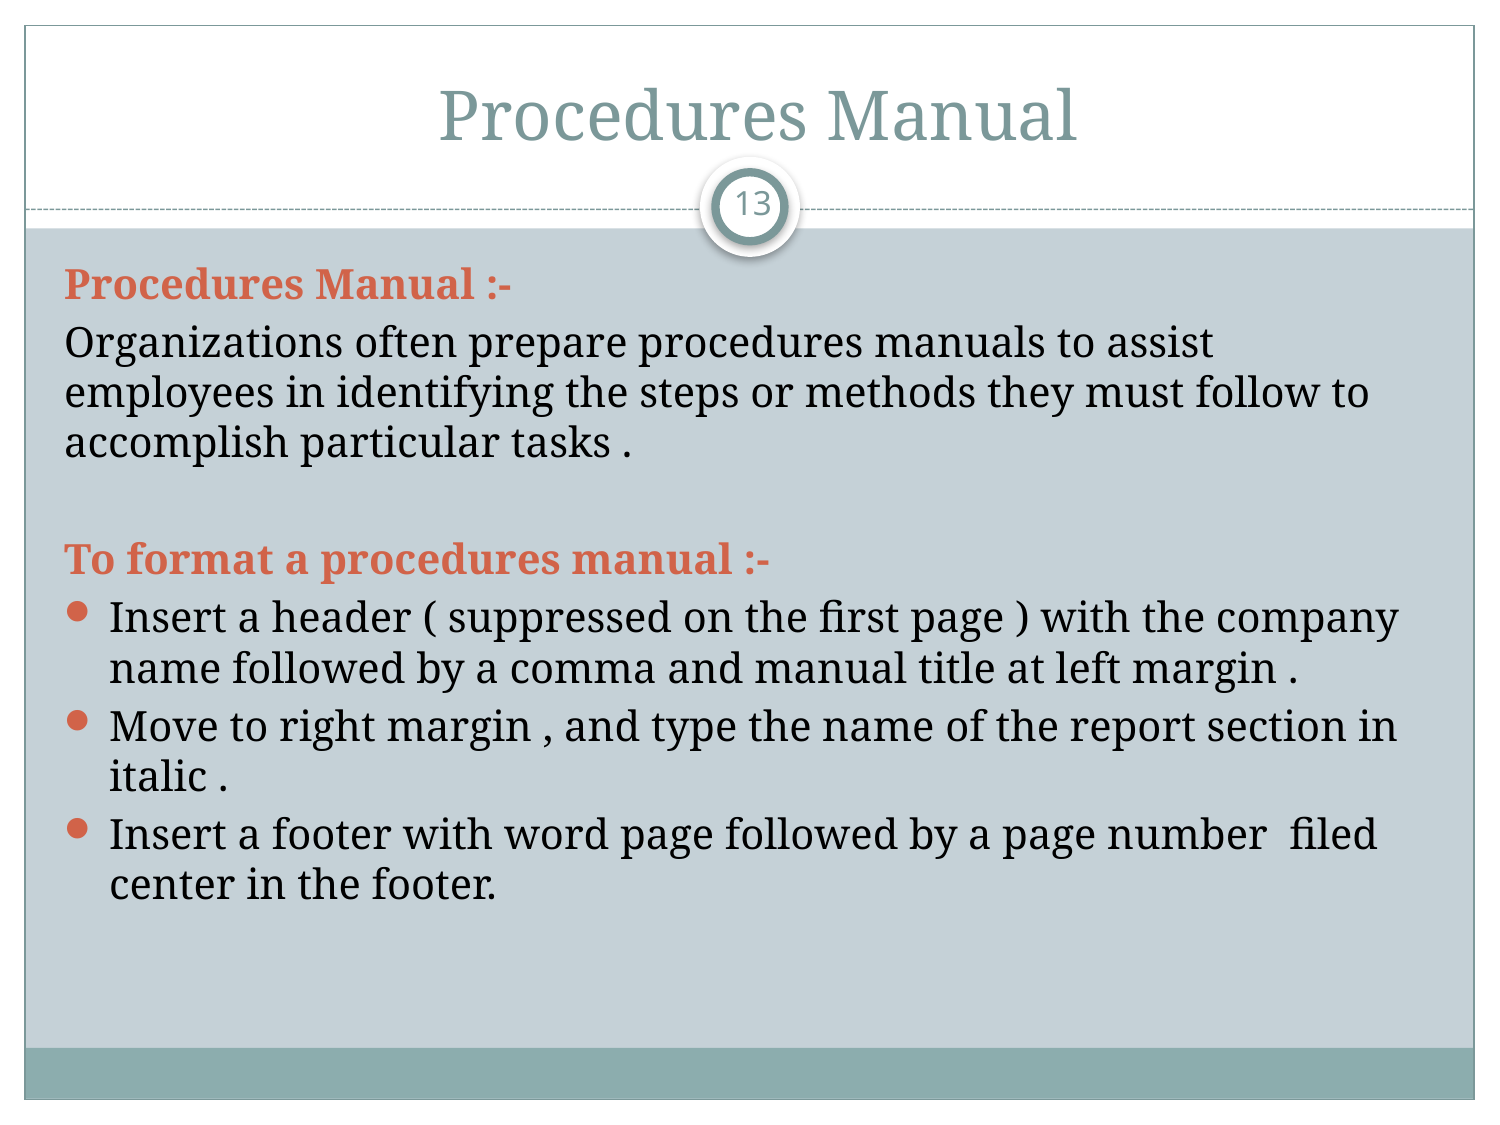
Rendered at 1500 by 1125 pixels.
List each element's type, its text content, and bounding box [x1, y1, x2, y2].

slide_number 13 [715, 168, 791, 241]
list Procedures Manual :- Organizations often prepare procedures manuals to assist employees in identifying the steps or methods they must follow to accomplish particular tasks . To format a procedures manual :- Insert a header ( suppressed on the first page ) with the company name followed by a comma and manual title at left margin . Move to right margin , and type the name of the report section in italic . Insert a footer with word page followed by a page number filed center in the footer. [49, 250, 1445, 1001]
title Procedures Manual [49, 37, 1450, 162]
